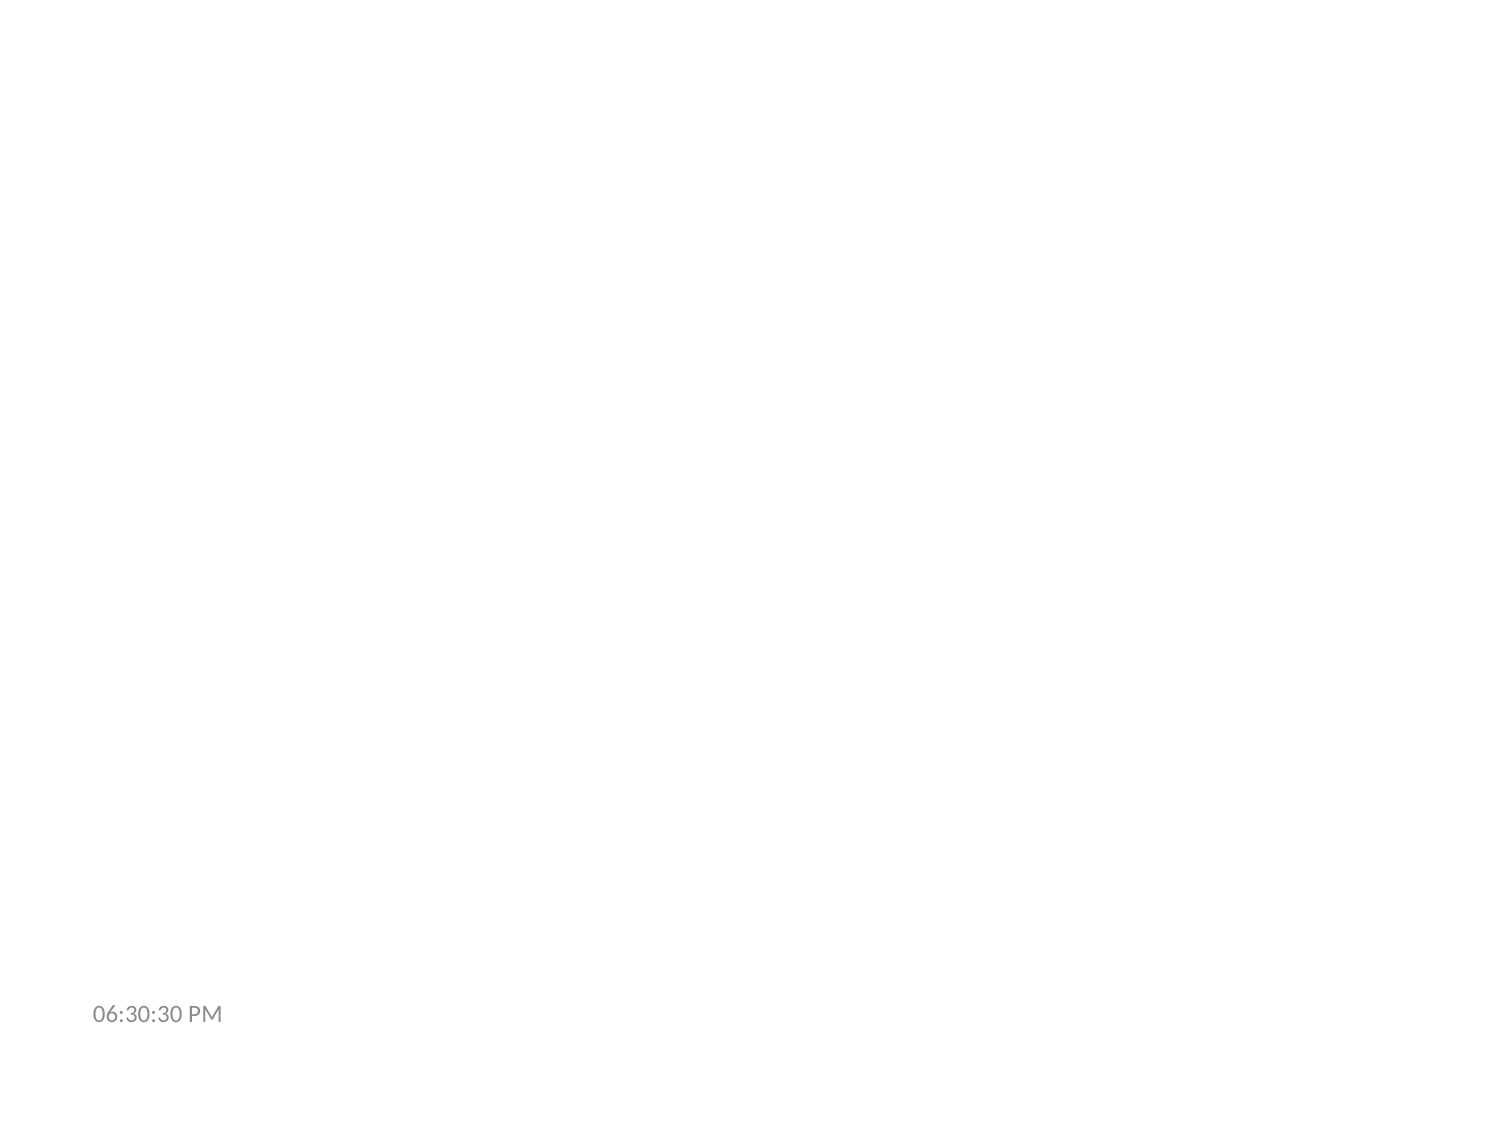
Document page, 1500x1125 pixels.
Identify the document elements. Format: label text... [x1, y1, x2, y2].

text_box 3:35:09 PM [77, 982, 428, 1043]
